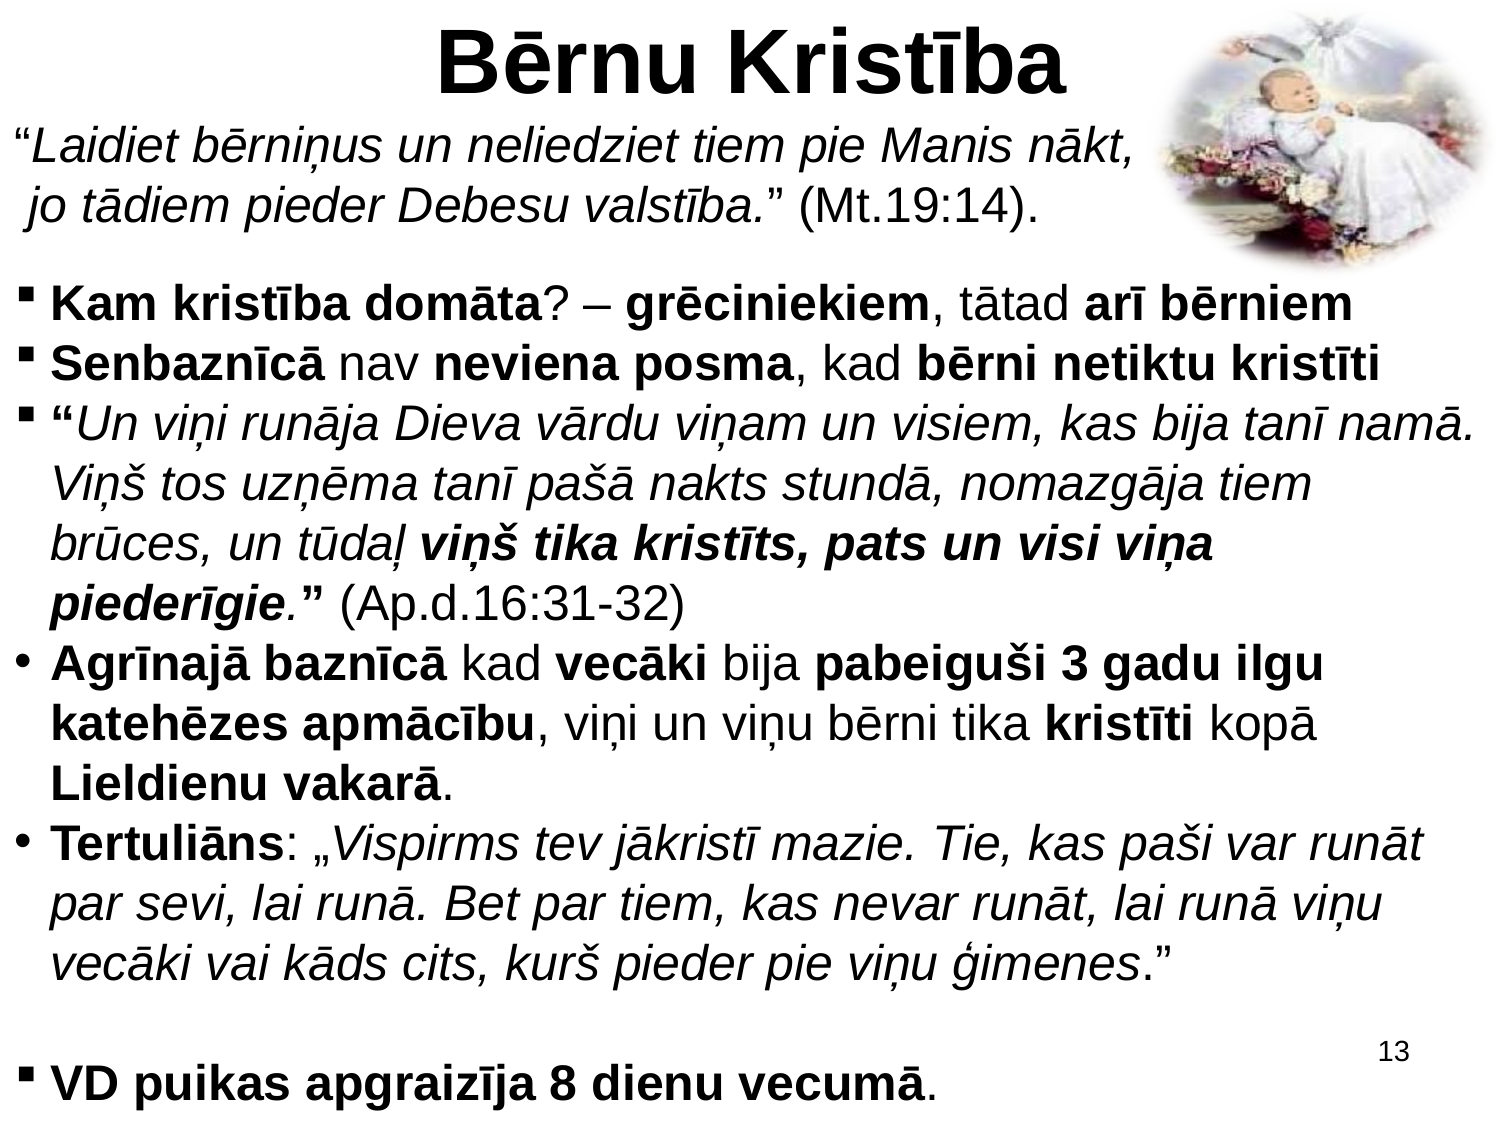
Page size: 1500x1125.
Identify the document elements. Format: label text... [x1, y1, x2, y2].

text_box 13 [1074, 1024, 1425, 1103]
text_box “Laidiet bērniņus un neliedziet tiem pie Manis nākt, jo tādiem pieder Debesu valstība.” (Mt.19:14). Kam kristība domāta? – grēciniekiem, tātad arī bērniem Senbaznīcā nav neviena posma, kad bērni netiktu kristīti “Un viņi runāja Dieva vārdu viņam un visiem, kas bija tanī namā. Viņš tos uzņēma tanī pašā nakts stundā, nomazgāja tiem brūces, un tūdaļ viņš tika kristīts, pats un visi viņa piederīgie.” (Ap.d.16:31-32) Agrīnajā baznīcā kad vecāki bija pabeiguši 3 gadu ilgu katehēzes apmācību, viņi un viņu bērni tika kristīti kopā Lieldienu vakarā. Tertuliāns: „Vispirms tev jākristī mazie. Tie, kas paši var runāt par sevi, lai runā. Bet par tiem, kas nevar runāt, lai runā viņu vecāki vai kāds cits, kurš pieder pie viņu ģimenes.” VD puikas apgraizīja 8 dienu vecumā. [0, 105, 1500, 1118]
text_box Bērnu Kristība [76, 0, 1141, 114]
picture [1143, 0, 1500, 282]
